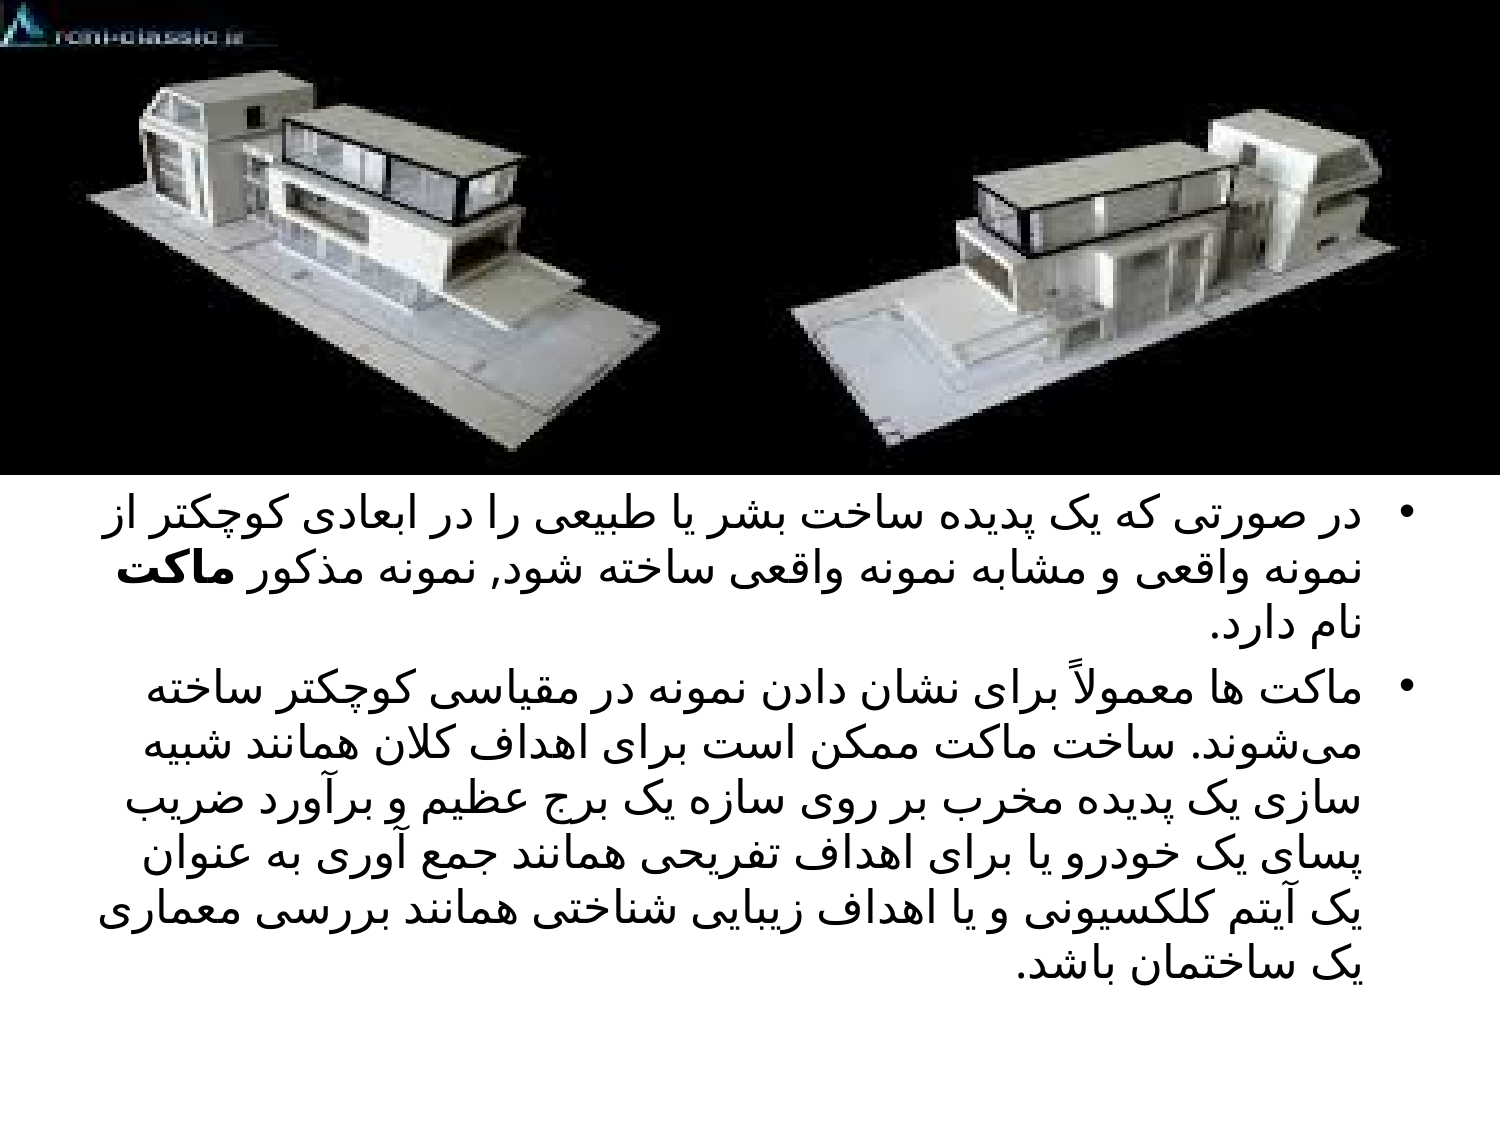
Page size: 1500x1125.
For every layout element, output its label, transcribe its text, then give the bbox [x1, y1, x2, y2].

list در صورتی که یک پدیده ساخت بشر یا طبیعی را در ابعادی کوچکتر از نمونه واقعی و مشابه نمونه واقعی ساخته شود, نمونه مذکور ماکت نام دارد. ماکت ها معمولاً برای نشان دادن نمونه در مقیاسی کوچکتر ساخته می‌شوند. ساخت ماکت ممکن است برای اهداف کلان همانند شبیه سازی یک پدیده مخرب بر روی سازه یک برج عظیم و برآورد ضریب پسای یک خودرو یا برای اهداف تفریحی همانند جمع آوری به عنوان یک آیتم کلکسیونی و یا اهداف زیبایی شناختی همانند بررسی معماری یک ساختمان باشد. [75, 484, 1425, 1005]
picture [0, 0, 1500, 476]
